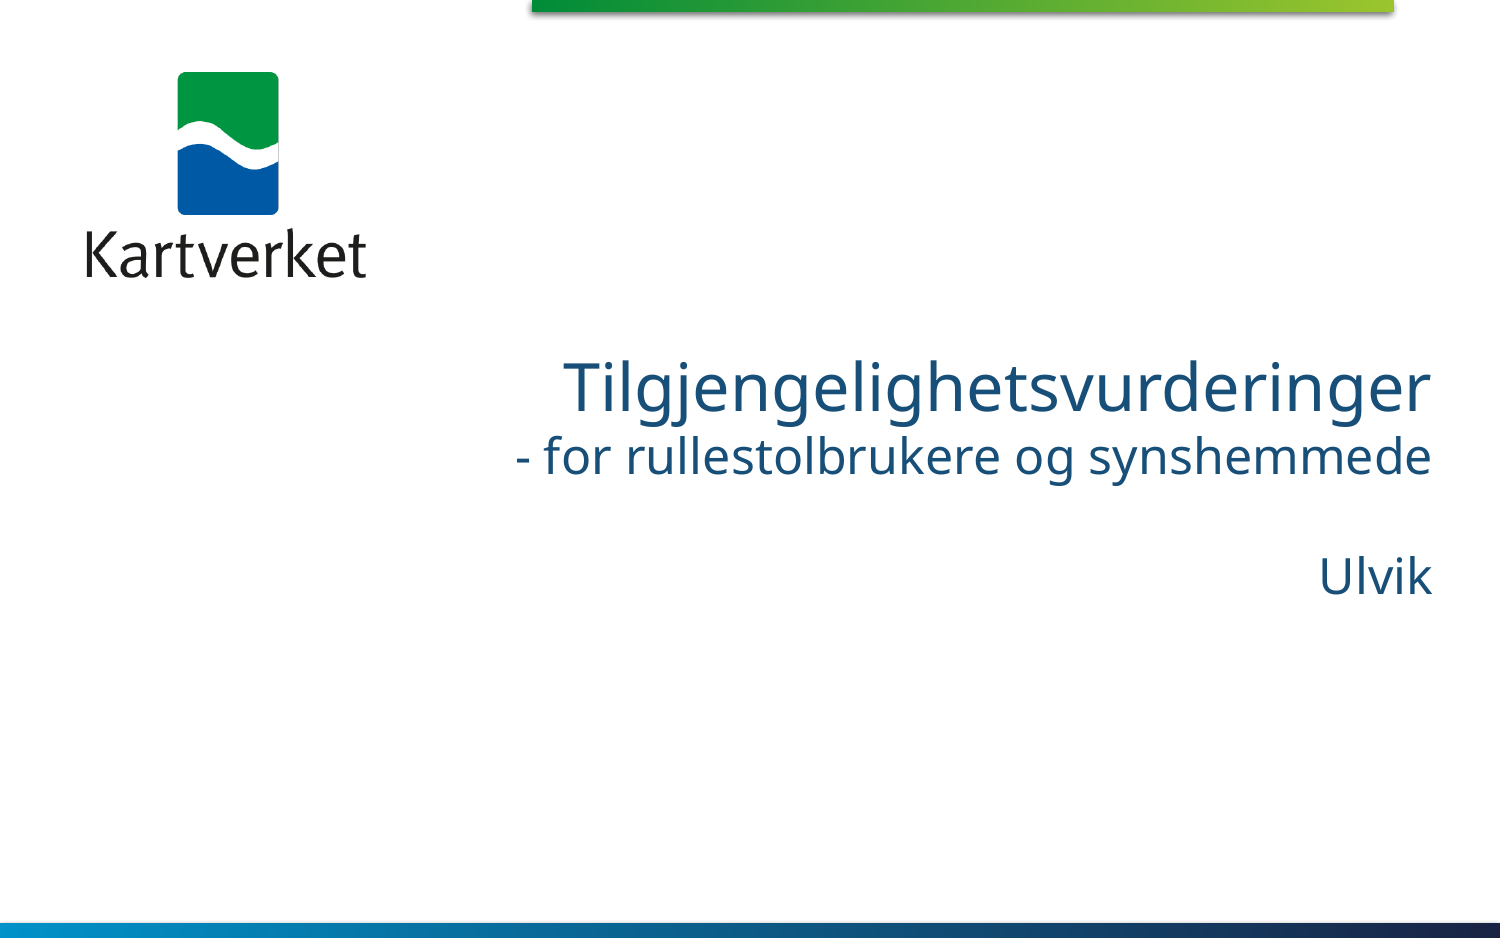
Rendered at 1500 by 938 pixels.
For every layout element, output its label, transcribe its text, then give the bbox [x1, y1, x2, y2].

text_box Tilgjengelighetsvurderinger - for rullestolbrukere og synshemmede Ulvik [66, 337, 1449, 613]
